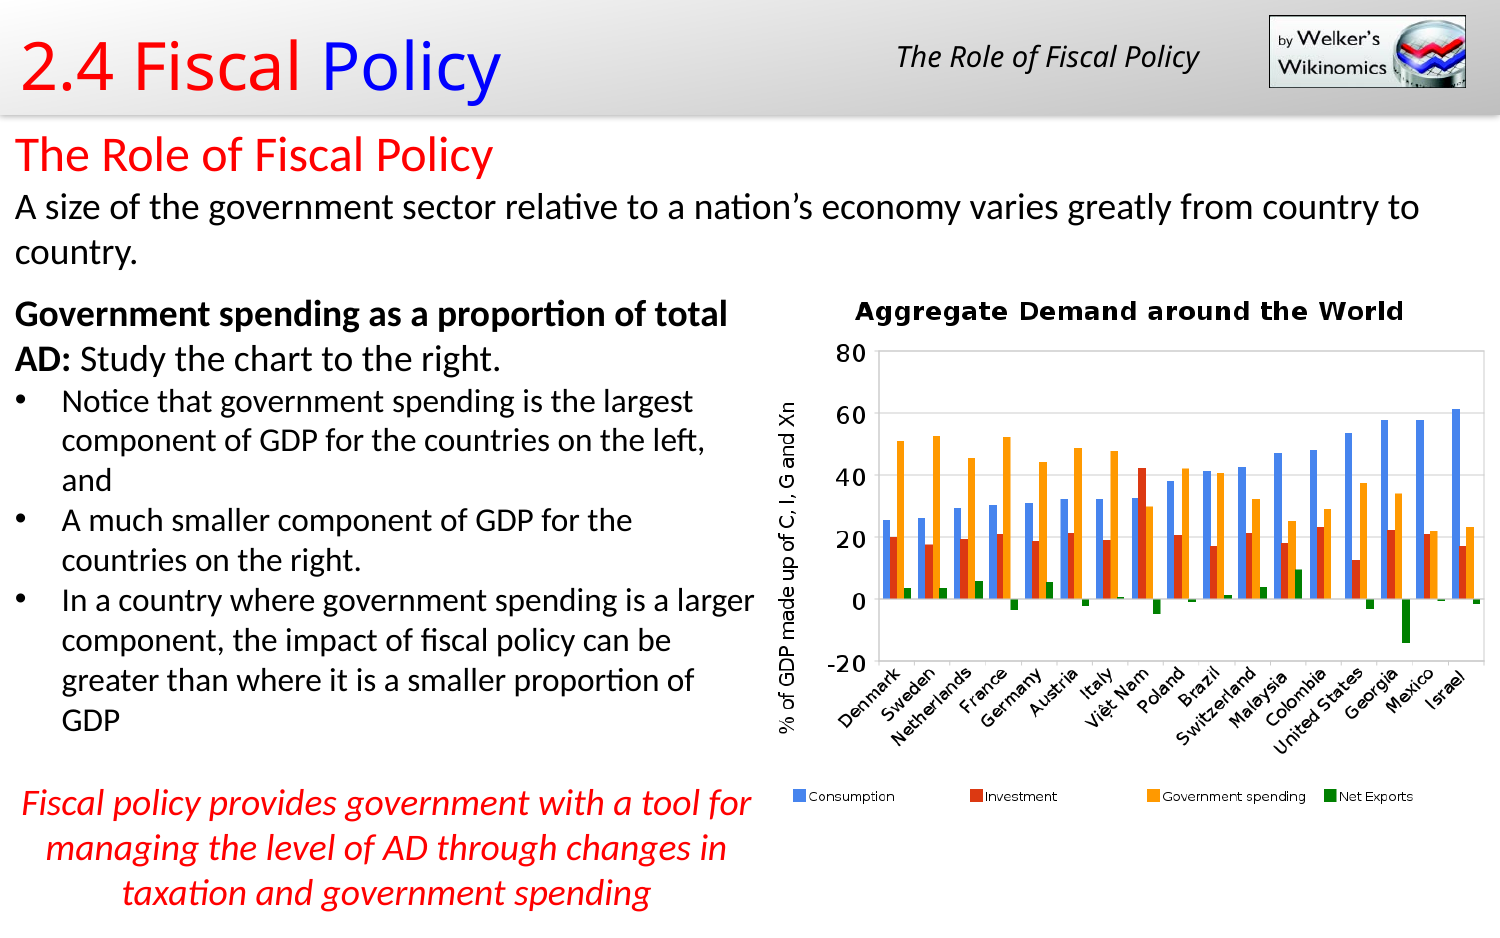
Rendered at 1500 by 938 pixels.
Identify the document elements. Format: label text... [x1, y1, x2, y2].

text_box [0, 0, 1500, 115]
text_box The Role of Fiscal Policy A size of the government sector relative to a nation’s economy varies greatly from country to country. [0, 123, 1500, 280]
text_box Government spending as a proportion of total AD: Study the chart to the right. Notice that government spending is the largest component of GDP for the countries on the left, and A much smaller component of GDP for the countries on the right. In a country where government spending is a larger component, the impact of fiscal policy can be greater than where it is a smaller proportion of GDP Fiscal policy provides government with a tool for managing the level of AD through changes in taxation and government spending [0, 281, 774, 938]
picture [759, 279, 1500, 836]
